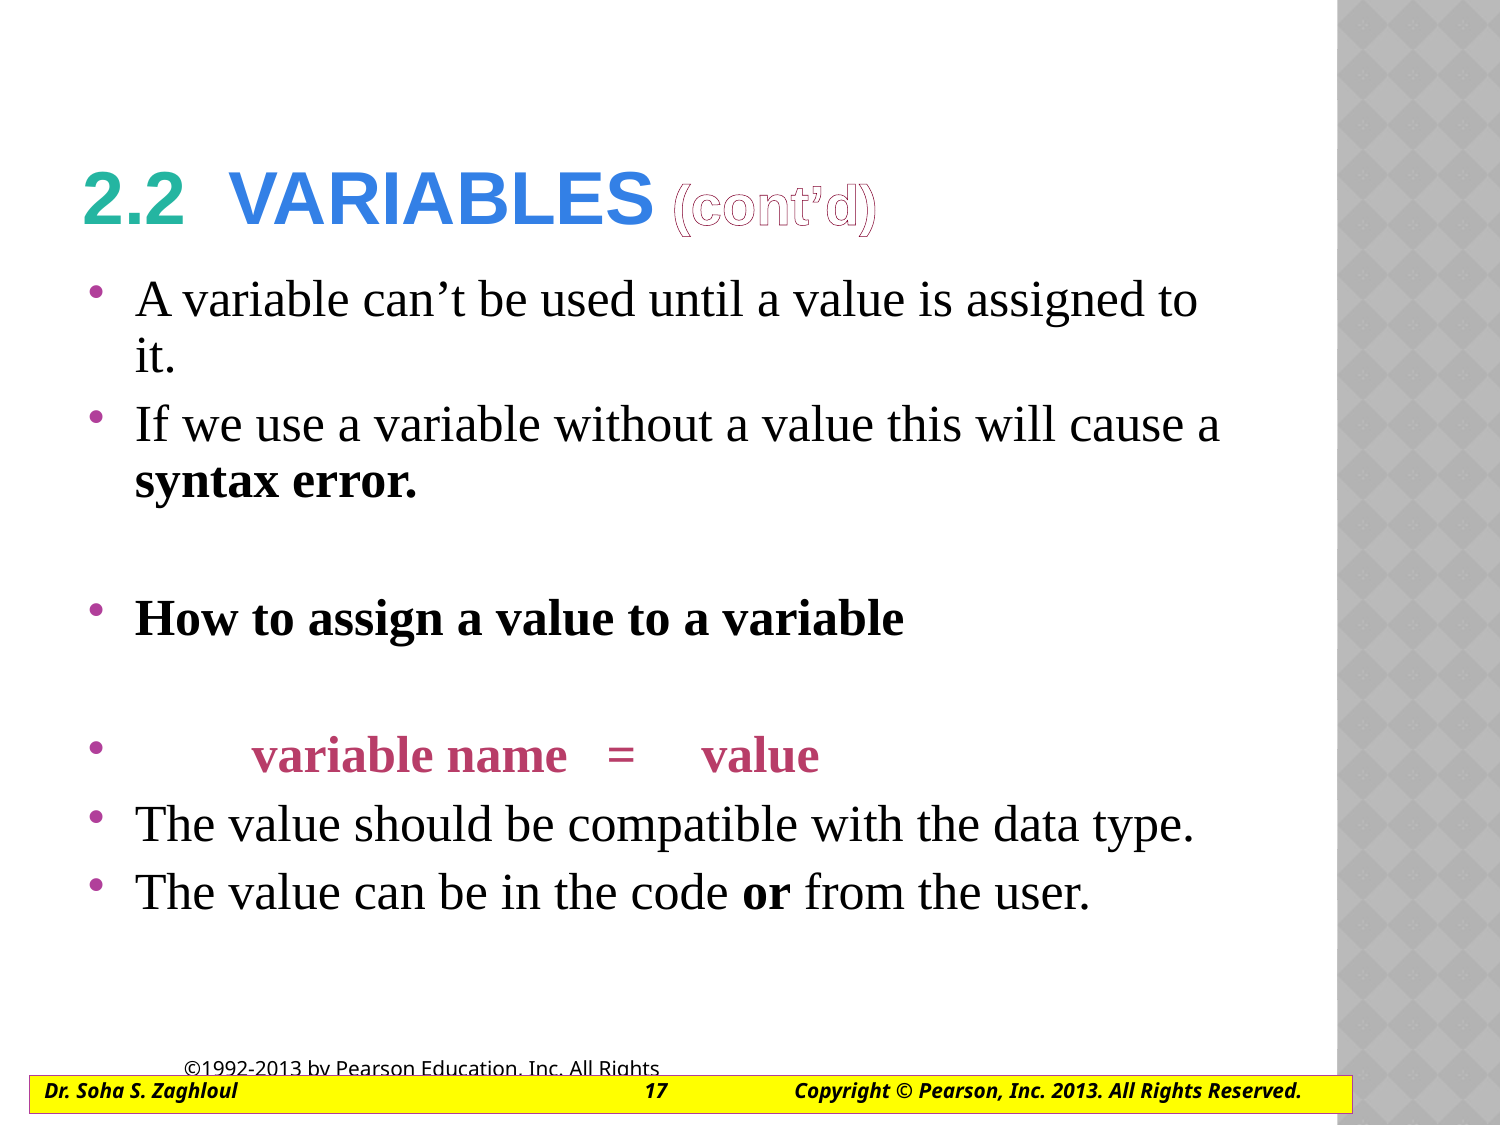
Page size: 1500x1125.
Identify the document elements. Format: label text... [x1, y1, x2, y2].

title 2.2 VARIABLES (cont’d) [75, 52, 1263, 240]
text_box Dr. Soha S. Zaghloul 17 Copyright © Pearson, Inc. 2013. All Rights Reserved. [29, 1075, 1353, 1114]
list A variable can’t be used until a value is assigned to it. If we use a variable without a value this will cause a syntax error. How to assign a value to a variable variable name = value The value should be compatible with the data type. The value can be in the code or from the user. [75, 264, 1263, 1059]
